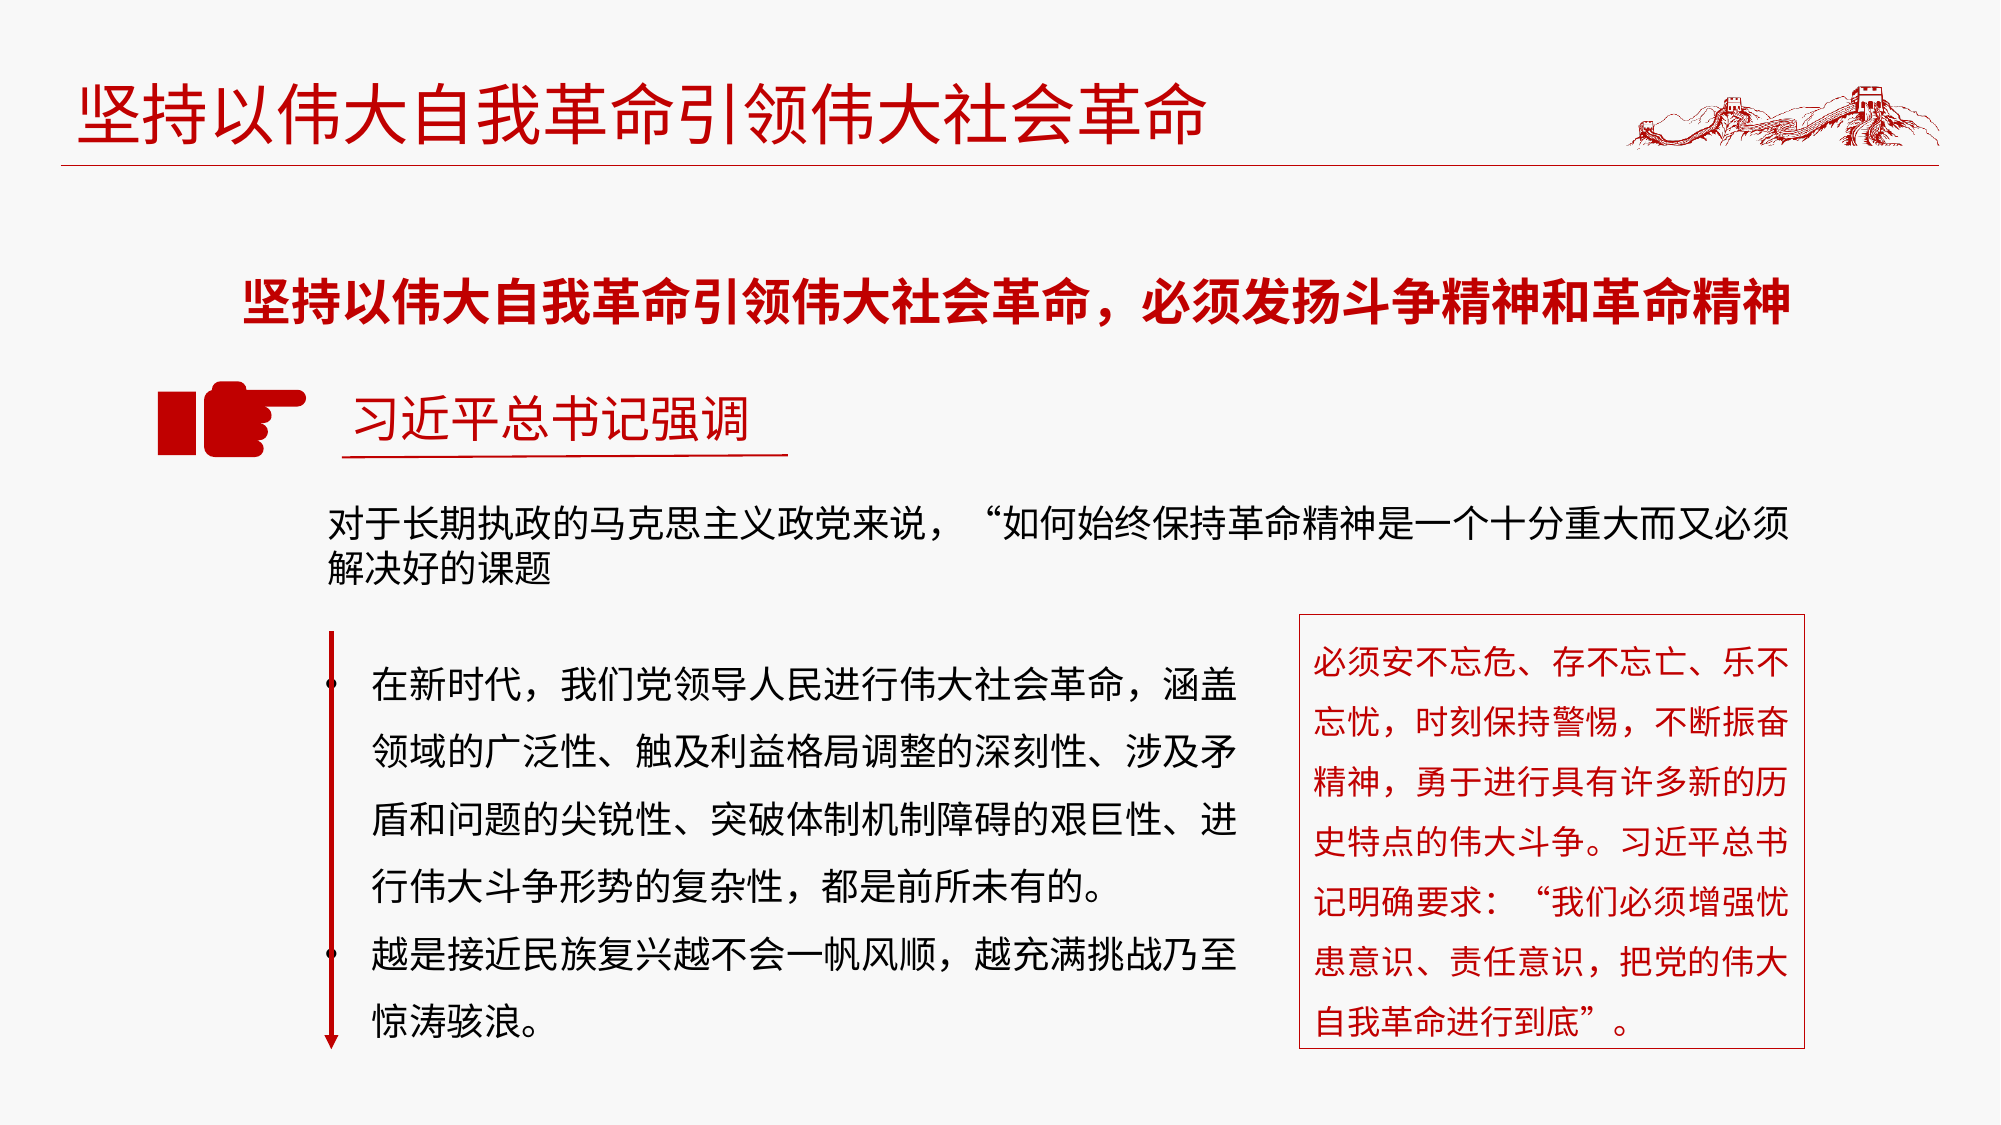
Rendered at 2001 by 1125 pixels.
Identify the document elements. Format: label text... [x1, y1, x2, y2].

text_box 必须安不忘危、存不忘亡、乐不忘忧，时刻保持警惕，不断振奋精神，勇于进行具有许多新的历史特点的伟大斗争。习近平总书记明确要求：“我们必须增强忧患意识、责任意识，把党的伟大自我革命进行到底”。 [1299, 614, 1805, 1049]
text_box 习近平总书记强调 [335, 379, 902, 455]
text_box 坚持以伟大自我革命引领伟大社会革命 [60, 65, 1712, 161]
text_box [157, 381, 306, 458]
text_box 对于长期执政的马克思主义政党来说，“如何始终保持革命精神是一个十分重大而又必须解决好的课题 [312, 492, 1832, 598]
text_box 在新时代，我们党领导人民进行伟大社会革命，涵盖领域的广泛性、触及利益格局调整的深刻性、涉及矛盾和问题的尖锐性、突破体制机制障碍的艰巨性、进行伟大斗争形势的复杂性，都是前所未有的。 越是接近民族复兴越不会一帆风顺，越充满挑战乃至惊涛骇浪。 [310, 630, 1253, 1051]
text_box 坚持以伟大自我革命引领伟大社会革命，必须发扬斗争精神和革命精神 [118, 247, 1915, 353]
picture [1622, 77, 1940, 150]
